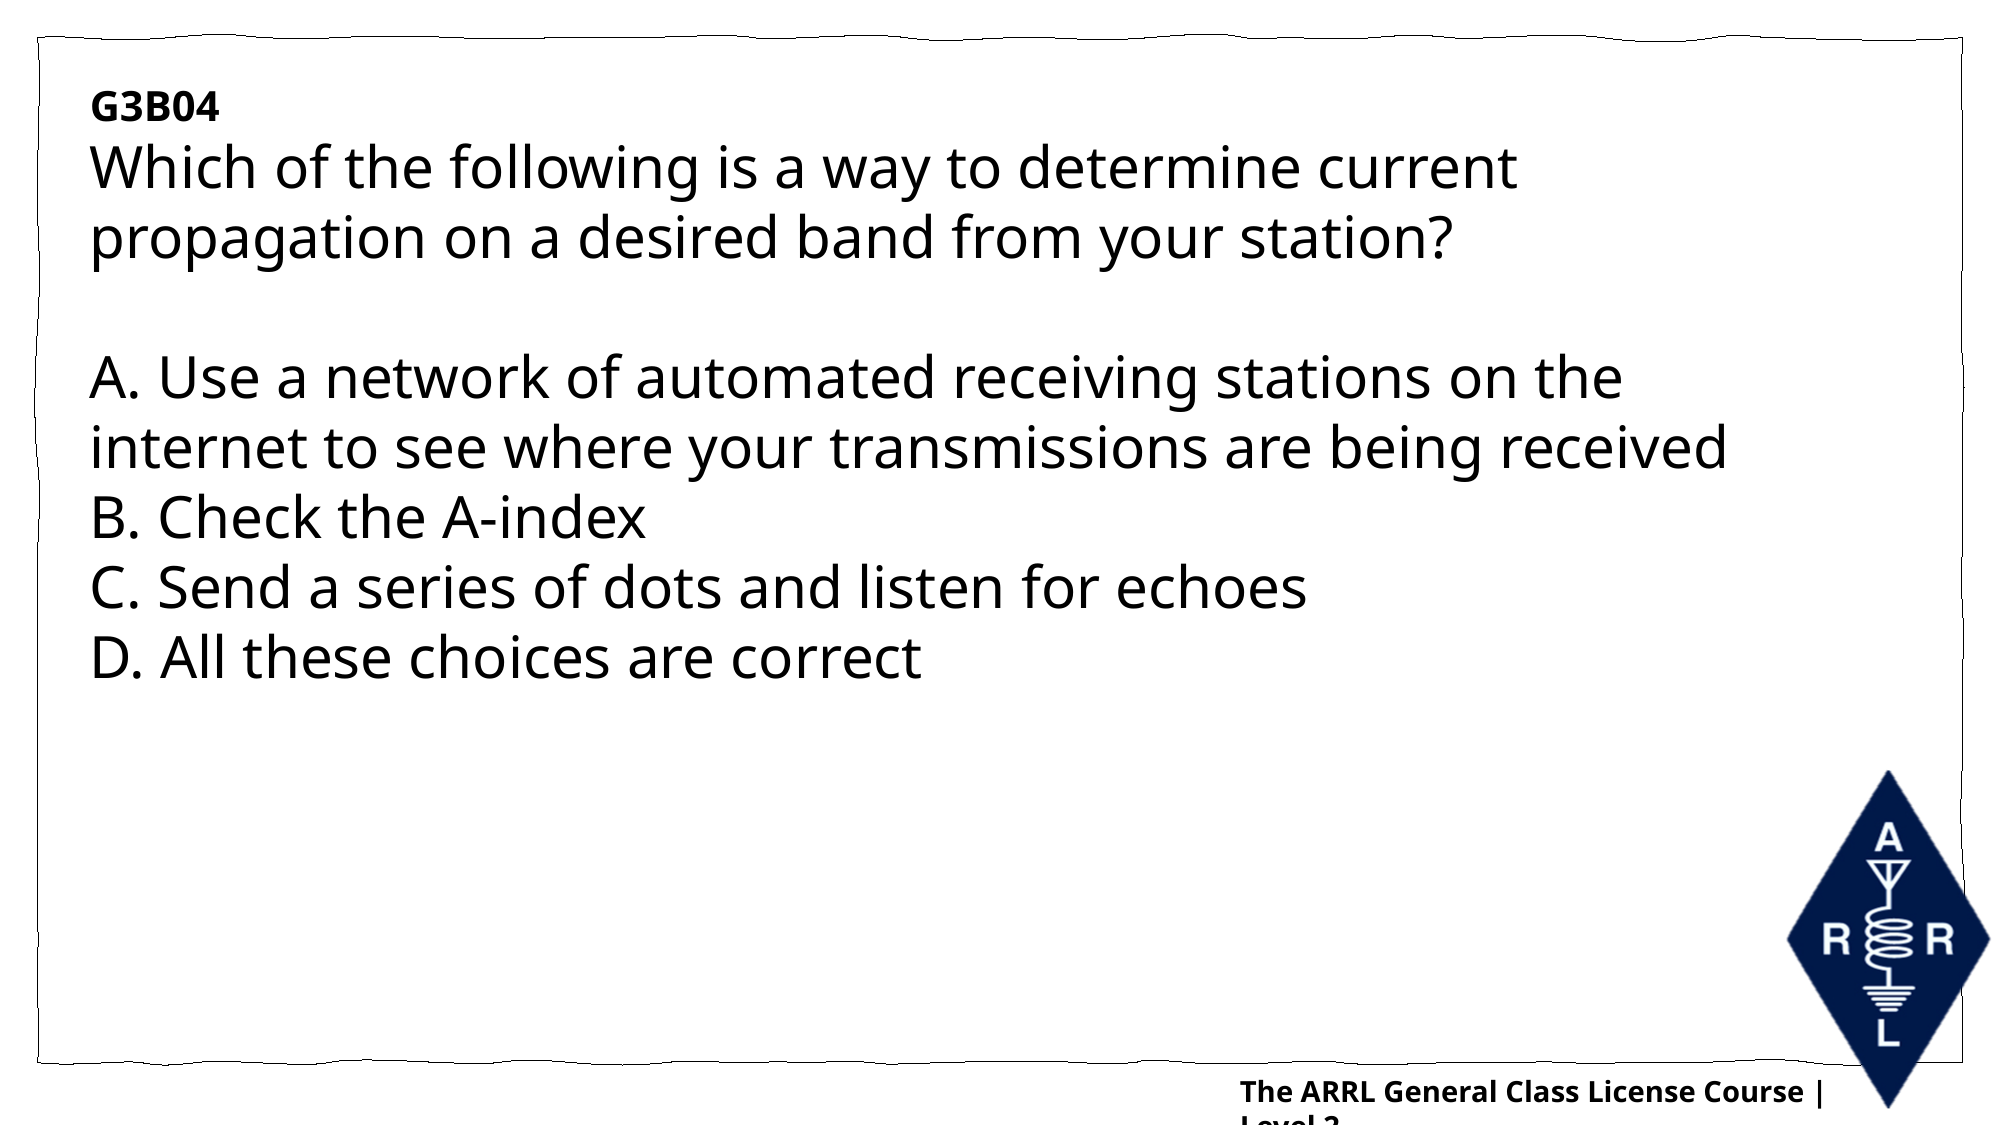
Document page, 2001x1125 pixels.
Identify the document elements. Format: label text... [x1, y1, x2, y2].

picture [1773, 752, 1999, 1125]
text_box G3B04 Which of the following is a way to determine current propagation on a desired band from your station? A. Use a network of automated receiving stations on the internet to see where your transmissions are being received B. Check the A-index C. Send a series of dots and listen for echoes D. All these choices are correct [75, 72, 1850, 698]
